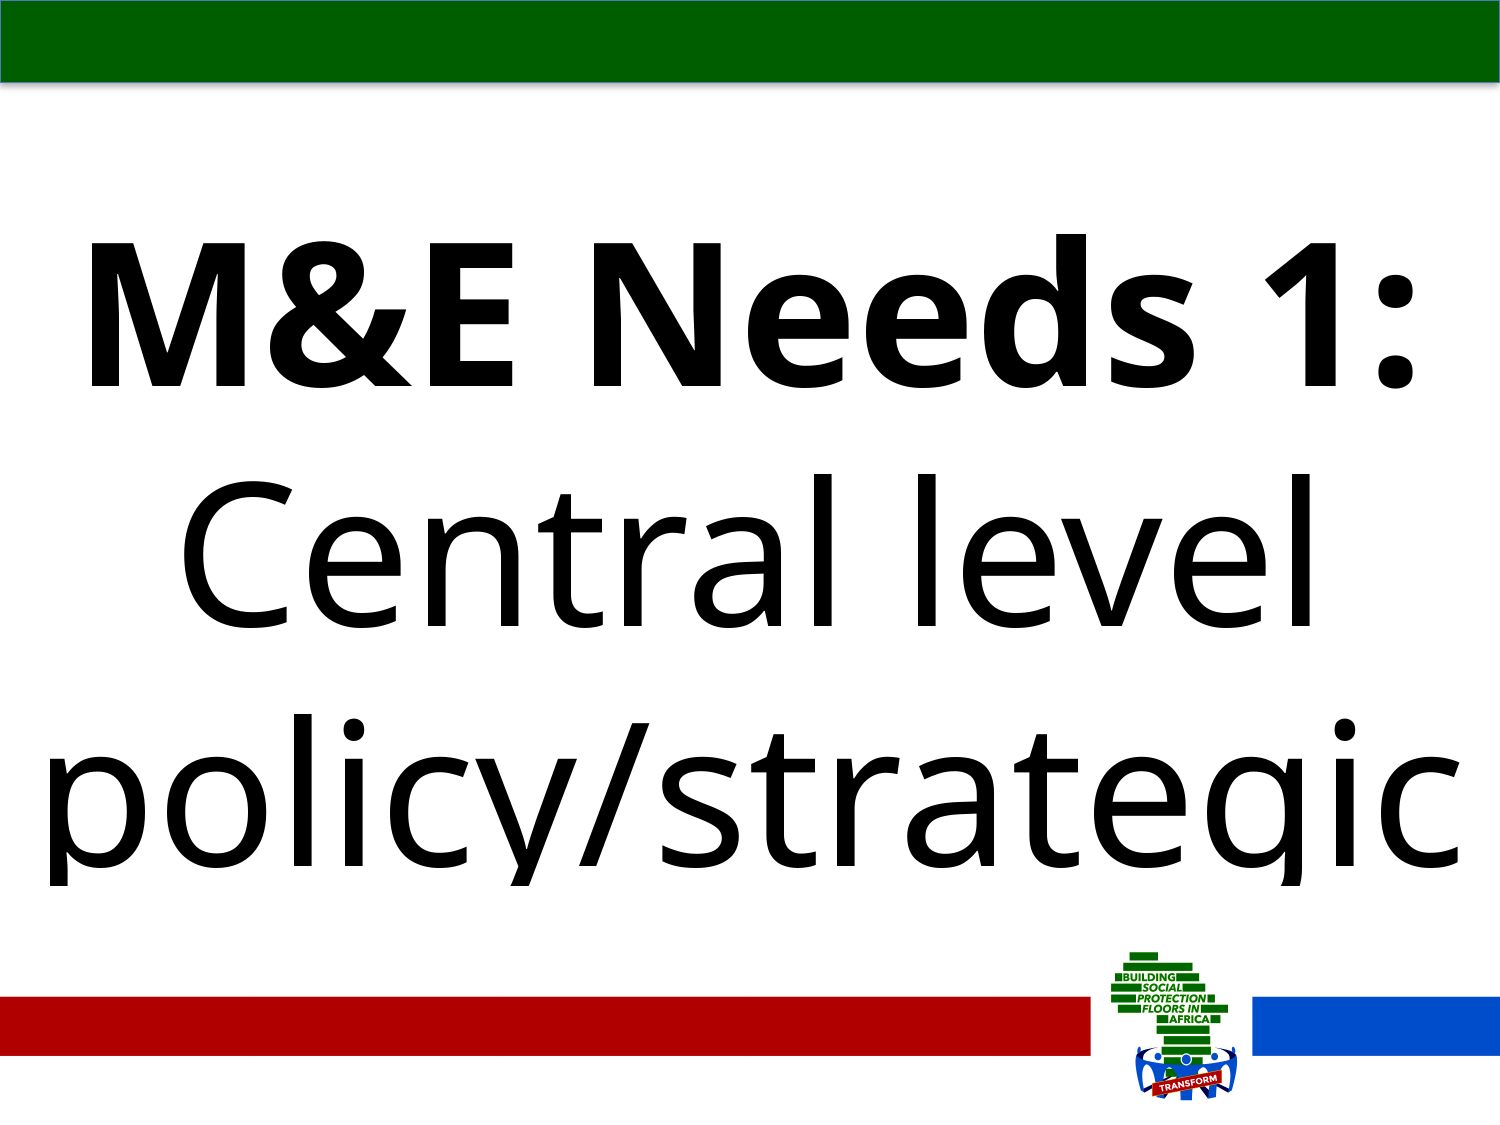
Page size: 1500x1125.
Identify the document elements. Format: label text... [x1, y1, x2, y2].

title M&E Needs 1: Central level policy/strategic [0, 90, 1500, 886]
picture [0, 886, 1500, 1125]
text_box [0, 0, 1500, 83]
